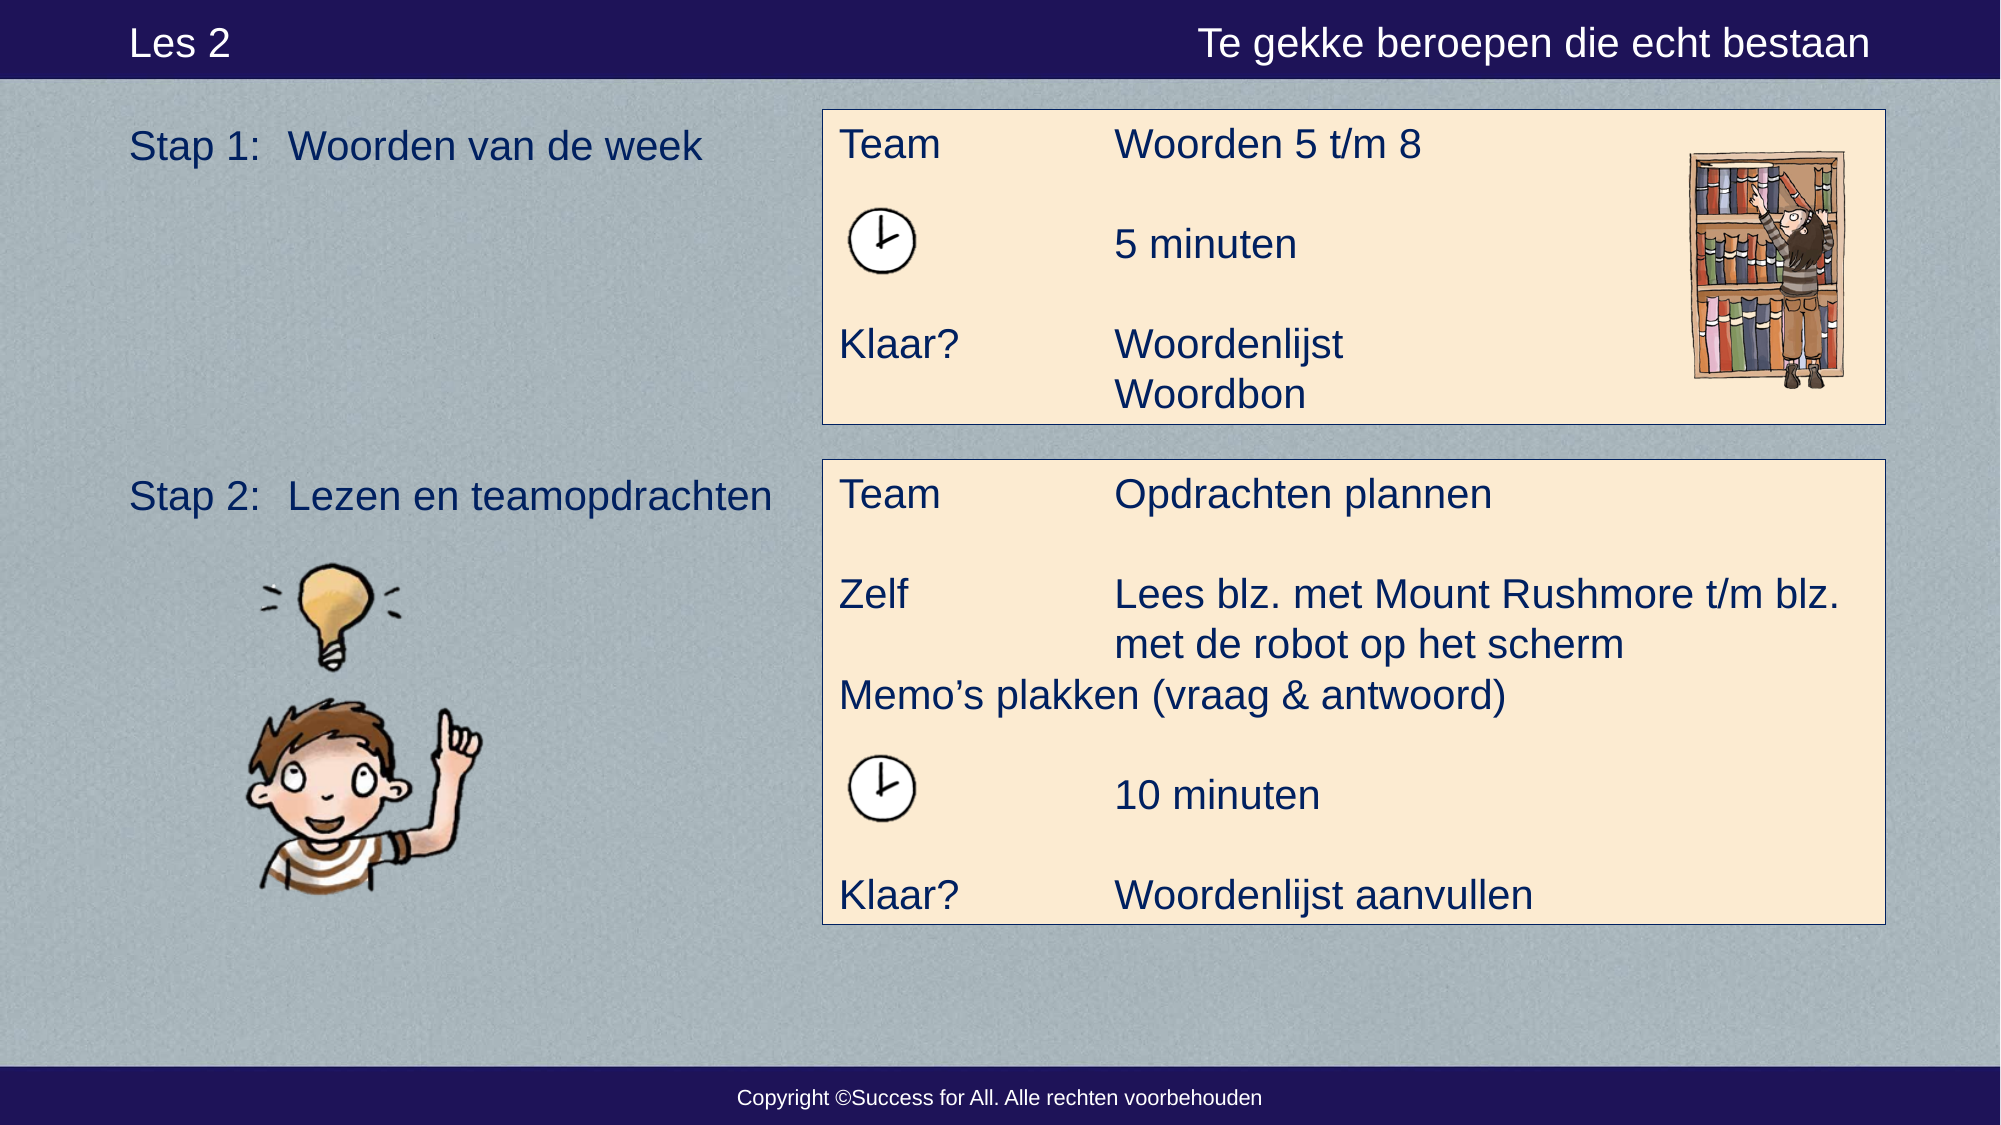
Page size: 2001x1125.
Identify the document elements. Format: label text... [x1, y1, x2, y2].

picture [0, 0, 2001, 1125]
text_box Team Opdrachten plannen Zelf Lees blz. met Mount Rushmore t/m blz. met de robot op het scherm Memo’s plakken (vraag & antwoord) 10 minuten Klaar? Woordenlijst aanvullen [822, 459, 1886, 925]
text_box Team Woorden 5 t/m 8 5 minuten Klaar? Woordenlijst Woordbon [822, 109, 1886, 425]
text_box Te gekke beroepen die echt bestaan [999, 8, 1886, 73]
text_box Copyright ©Success for All. Alle rechten voorbehouden [0, 1076, 2000, 1125]
text_box Les 2 [114, 8, 354, 73]
text_box Stap 1: Woorden van de week Stap 2: Lezen en teamopdrachten [114, 111, 907, 527]
